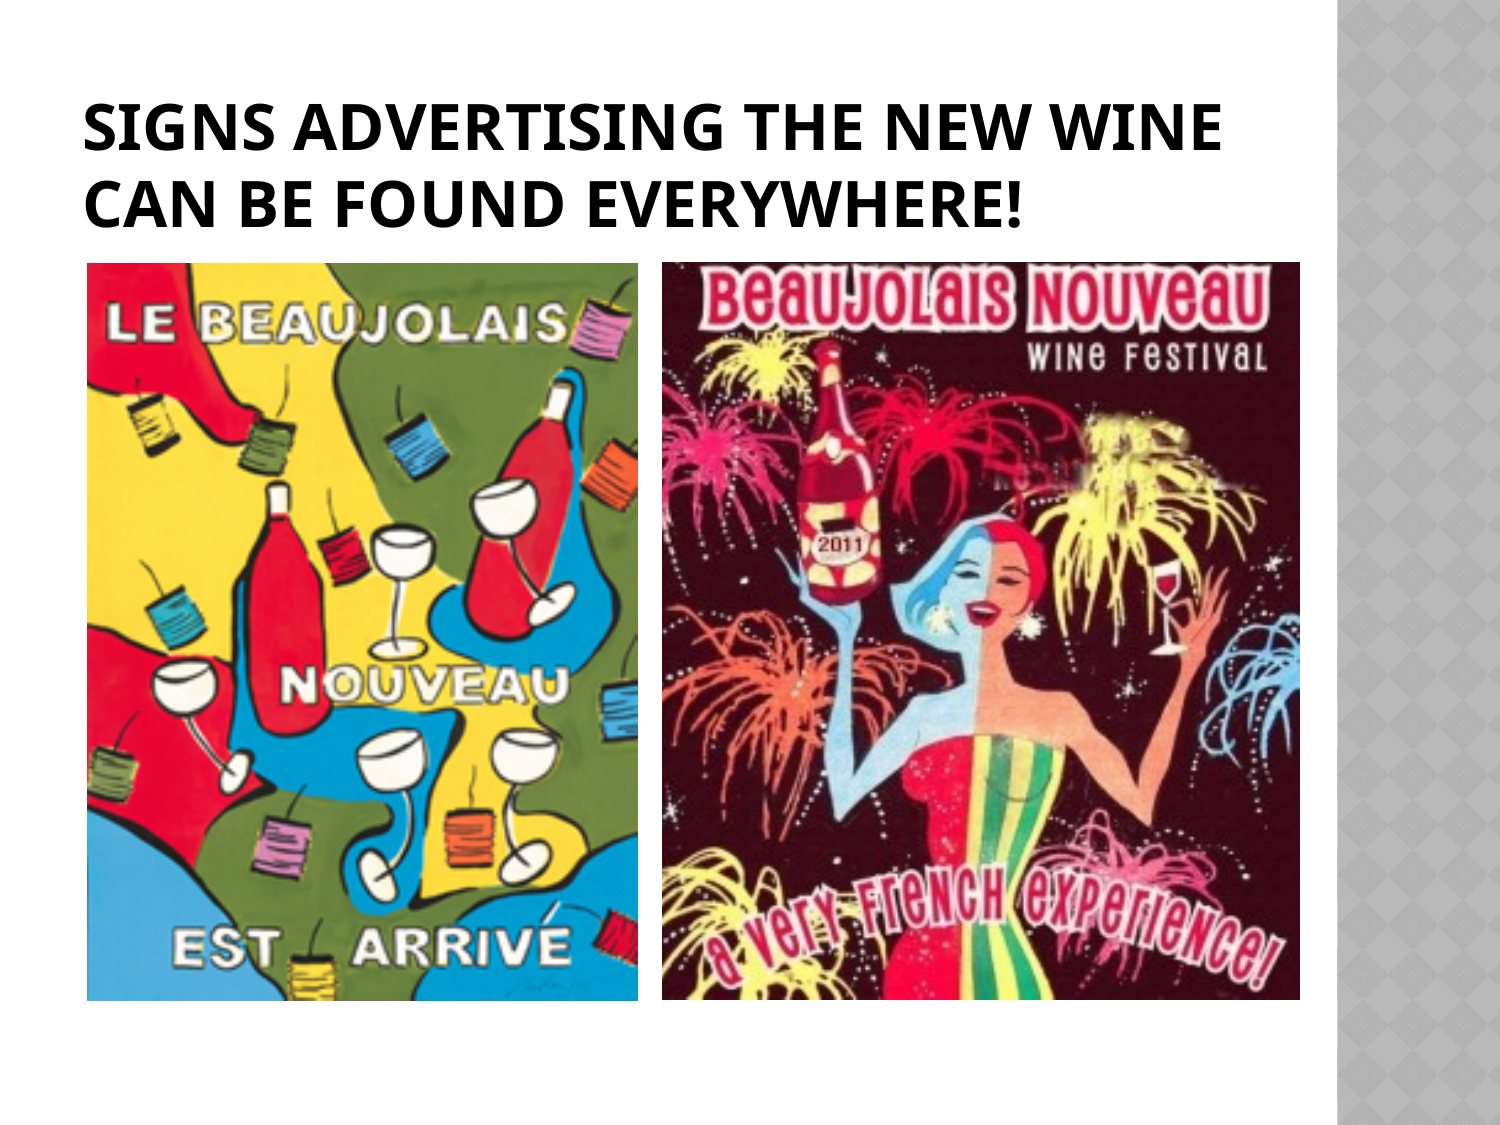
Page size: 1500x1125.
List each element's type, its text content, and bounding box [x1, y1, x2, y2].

title Signs advertising the new wine can be found everywhere! [75, 52, 1263, 240]
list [87, 263, 638, 1001]
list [661, 261, 1300, 1001]
